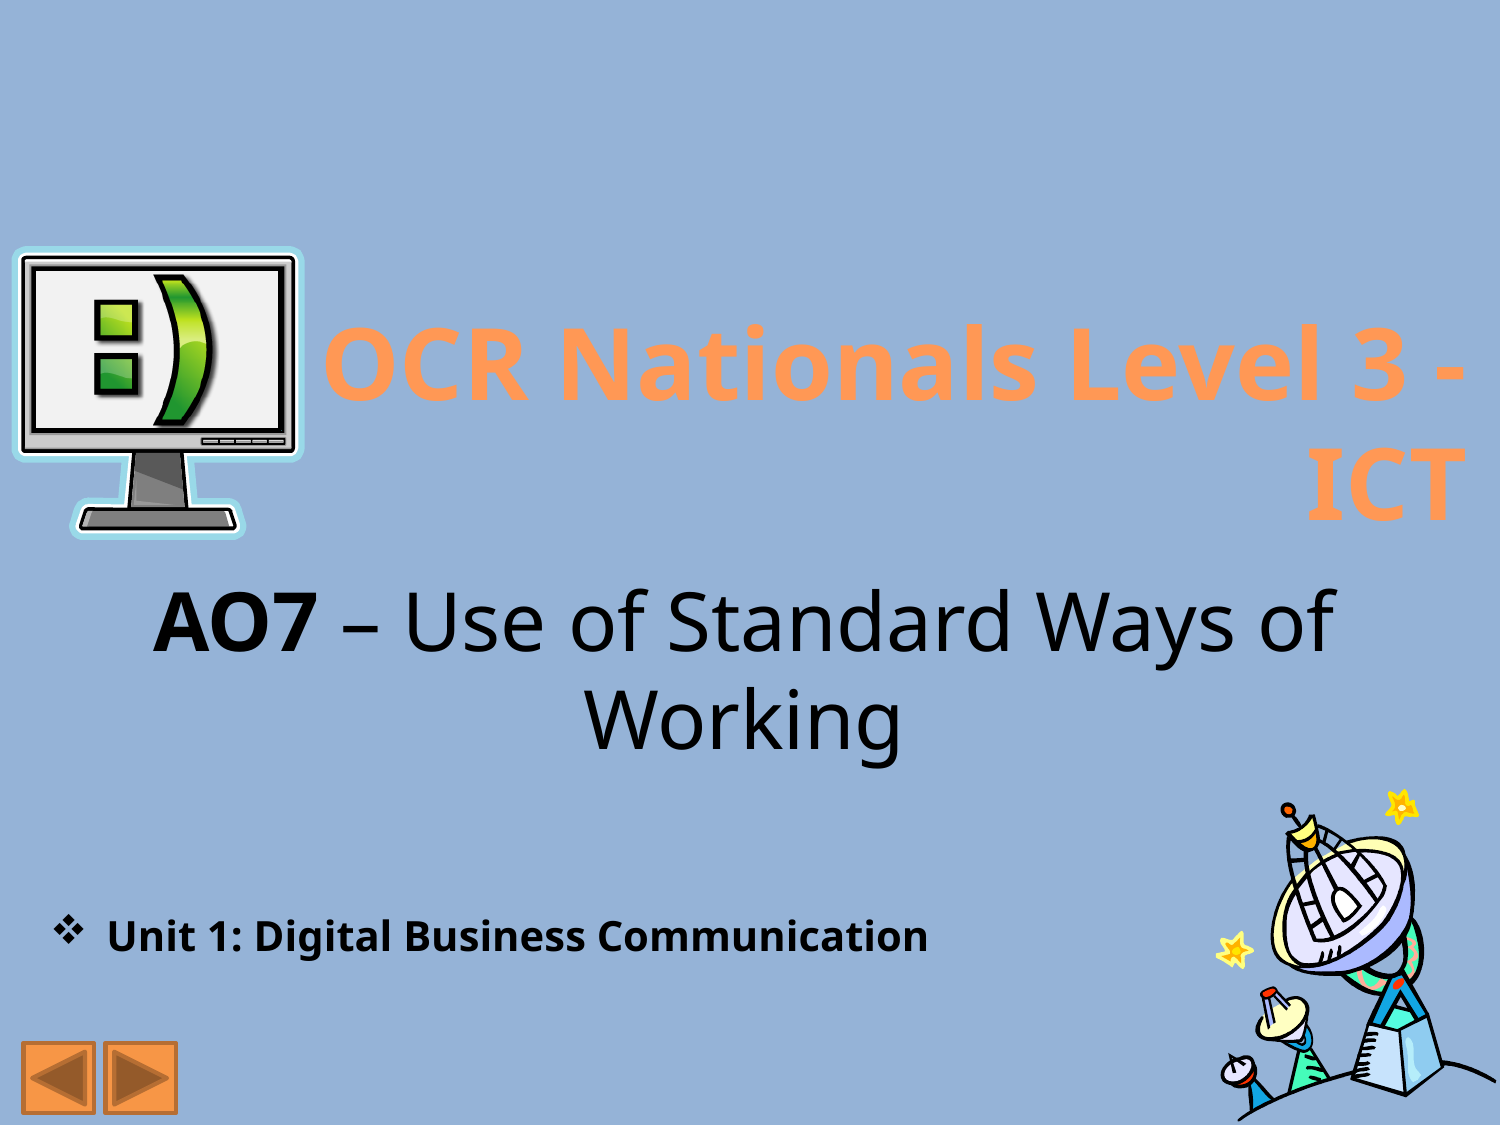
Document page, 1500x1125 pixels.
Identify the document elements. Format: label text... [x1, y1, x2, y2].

picture [1215, 784, 1500, 1125]
title AO7 – Use of Standard Ways of Working [35, 562, 1454, 774]
picture [68, 265, 239, 436]
list Unit 1: Digital Business Communication [35, 902, 1210, 1020]
